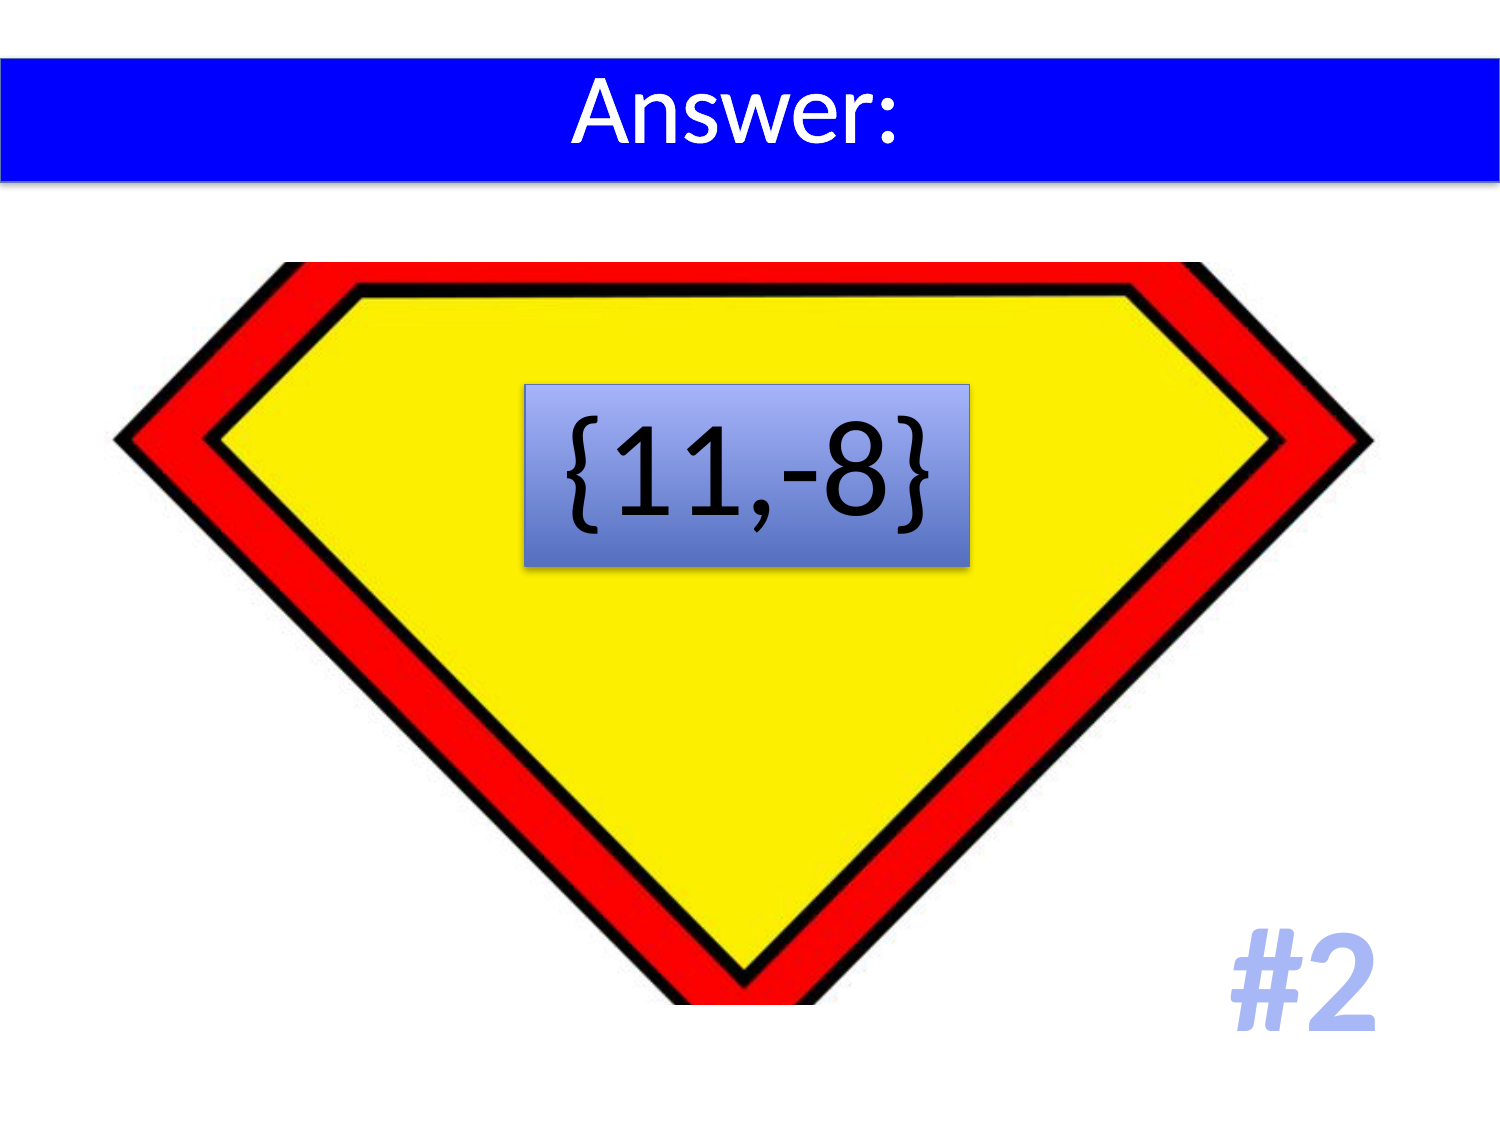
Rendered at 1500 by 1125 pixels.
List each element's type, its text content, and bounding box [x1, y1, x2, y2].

text_box Answer: [280, 35, 1193, 170]
text_box #2 [1214, 1014, 1420, 1070]
text_box [0, 58, 1500, 183]
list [74, 262, 1426, 1006]
